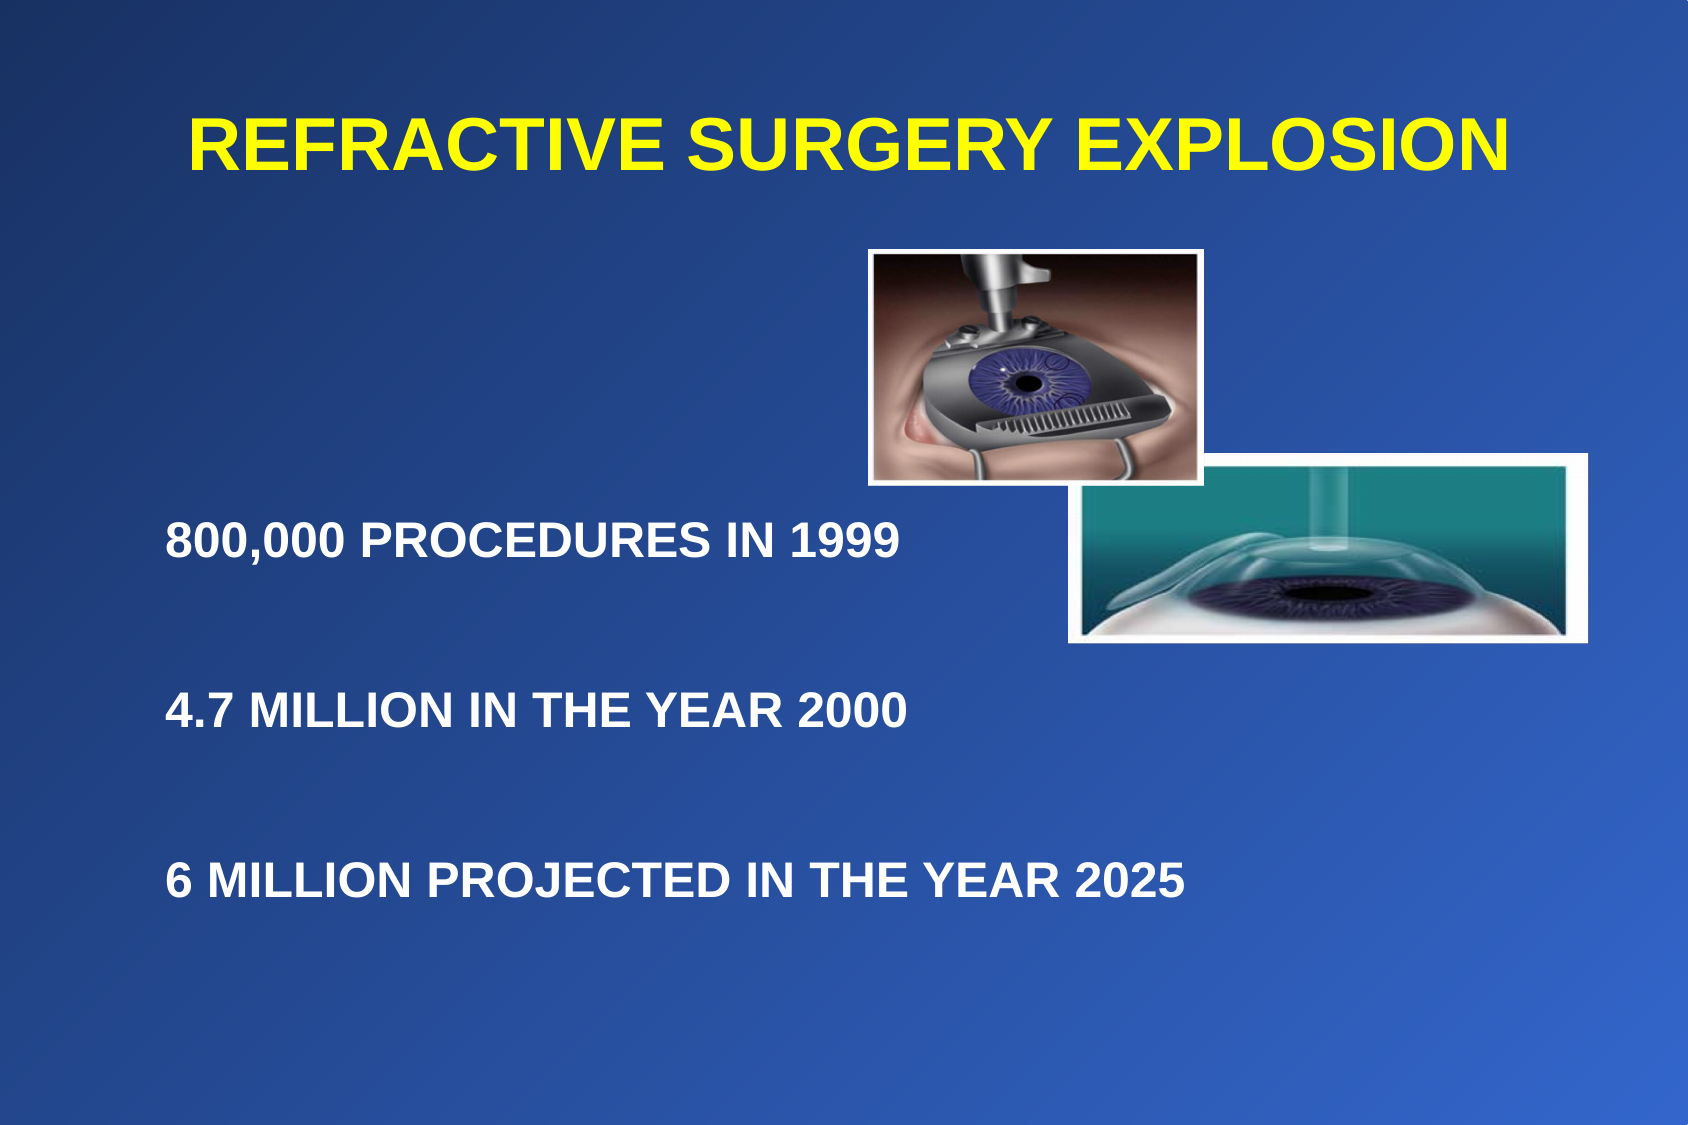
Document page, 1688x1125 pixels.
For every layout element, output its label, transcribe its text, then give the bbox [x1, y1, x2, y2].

text_box REFRACTIVE SURGERY EXPLOSION 800,000 PROCEDURES IN 1999 4.7 MILLION IN THE YEAR 2000 6 MILLION PROJECTED IN THE YEAR 2025 [150, 87, 1550, 1015]
picture [868, 249, 1607, 659]
